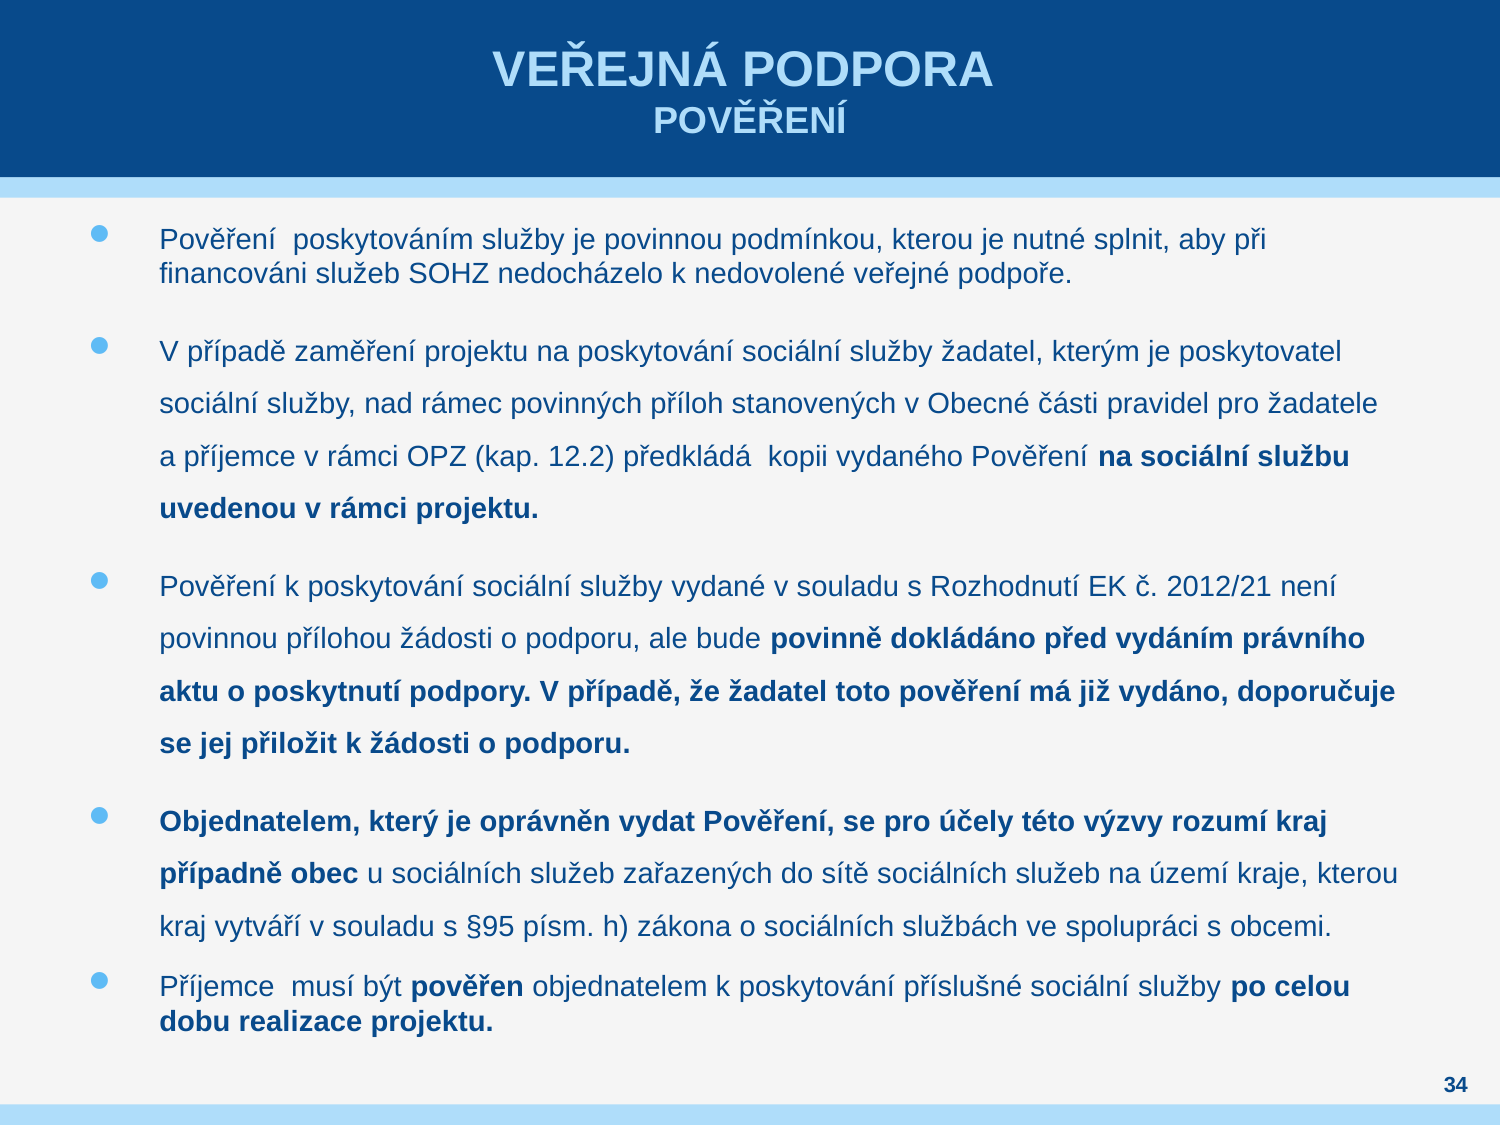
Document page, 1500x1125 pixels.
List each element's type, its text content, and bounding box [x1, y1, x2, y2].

list Pověření poskytováním služby je povinnou podmínkou, kterou je nutné splnit, aby při financováni služeb SOHZ nedocházelo k nedovolené veřejné podpoře. V případě zaměření projektu na poskytování sociální služby žadatel, kterým je poskytovatel sociální služby, nad rámec povinných příloh stanovených v Obecné části pravidel pro žadatele a příjemce v rámci OPZ (kap. 12.2) předkládá kopii vydaného Pověření na sociální službu uvedenou v rámci projektu. Pověření k poskytování sociální služby vydané v souladu s Rozhodnutí EK č. 2012/21 není povinnou přílohou žádosti o podporu, ale bude povinně dokládáno před vydáním právního aktu o poskytnutí podpory. V případě, že žadatel toto pověření má již vydáno, doporučuje se jej přiložit k žádosti o podporu. Objednatelem, který je oprávněn vydat Pověření, se pro účely této výzvy rozumí kraj případně obec u sociálních služeb zařazených do sítě sociálních služeb na území kraje, kterou kraj vytváří v souladu s §95 písm. h) zákona o sociálních službách ve spolupráci s obcemi. Příjemce musí být pověřen objednatelem k poskytování příslušné sociální služby po celou dobu realizace projektu. [88, 219, 1412, 1035]
slide_number 34 [1417, 1068, 1495, 1099]
title Veřejná podpora Pověření [59, 0, 1441, 178]
